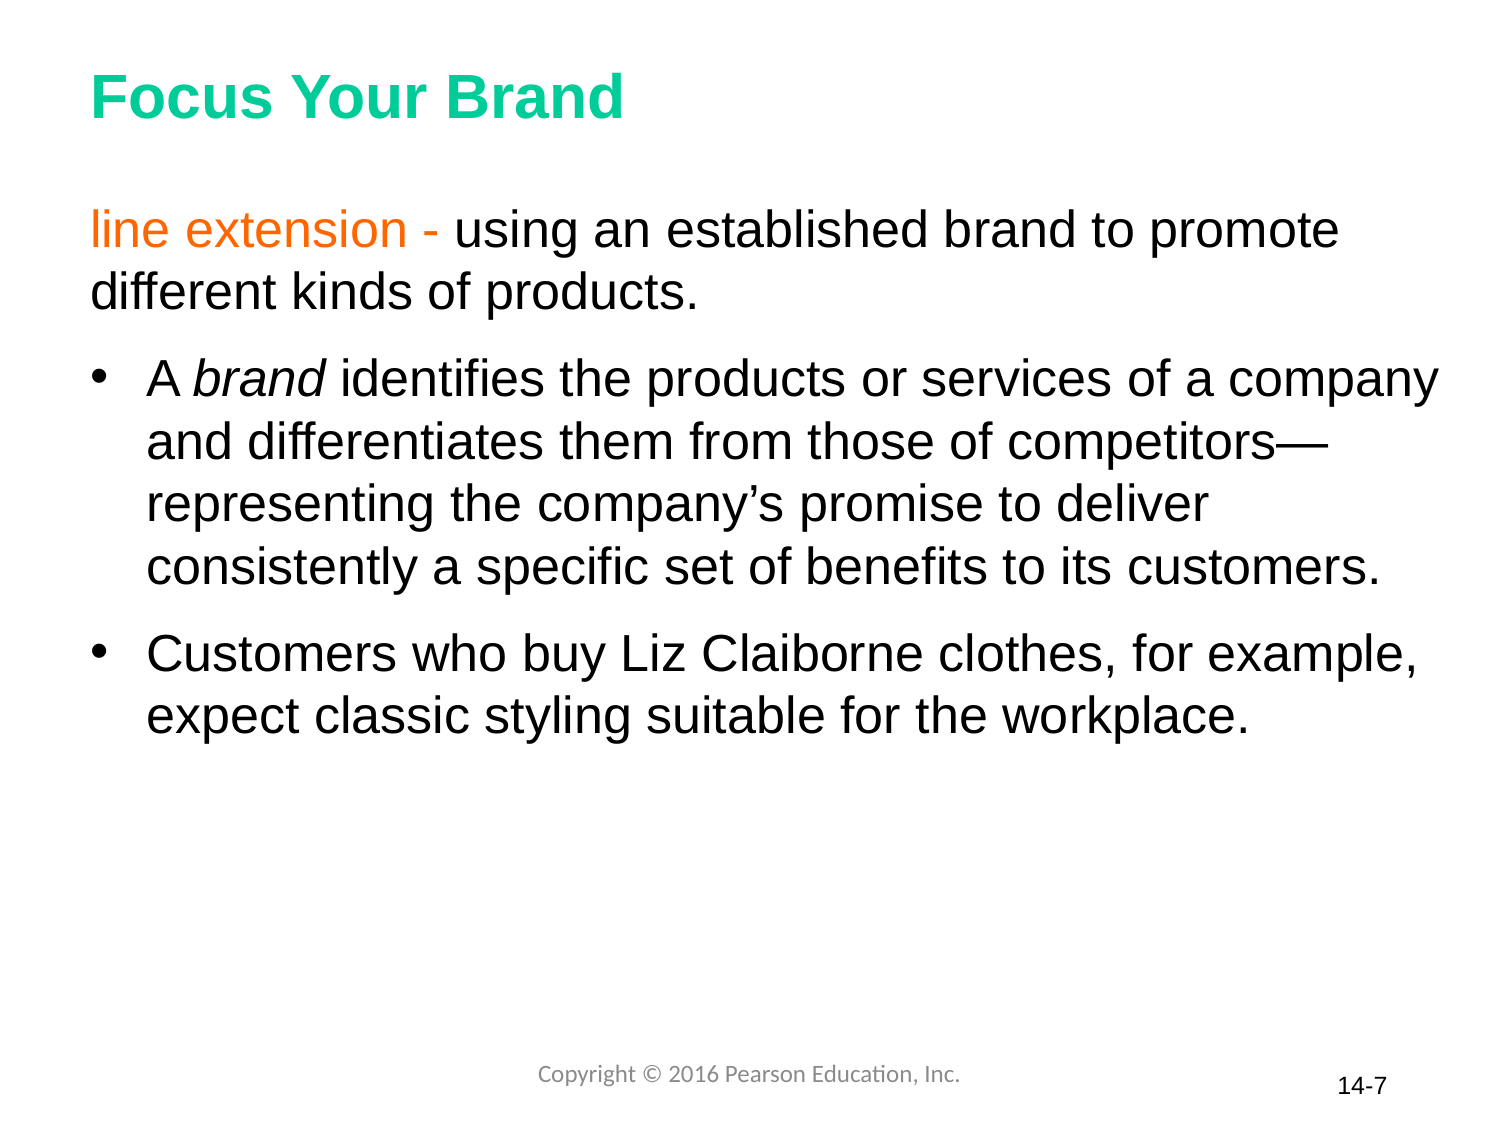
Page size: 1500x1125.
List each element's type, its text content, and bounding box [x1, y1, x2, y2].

title Focus Your Brand [75, 0, 1425, 187]
list line extension - using an established brand to promote different kinds of products. A brand identifies the products or services of a company and differentiates them from those of competitors—representing the company’s promise to deliver consistently a specific set of benefits to its customers. Customers who buy Liz Claiborne clothes, for example, expect classic styling suitable for the workplace. [75, 187, 1500, 963]
footer Copyright © 2016 Pearson Education, Inc. [512, 1042, 988, 1103]
